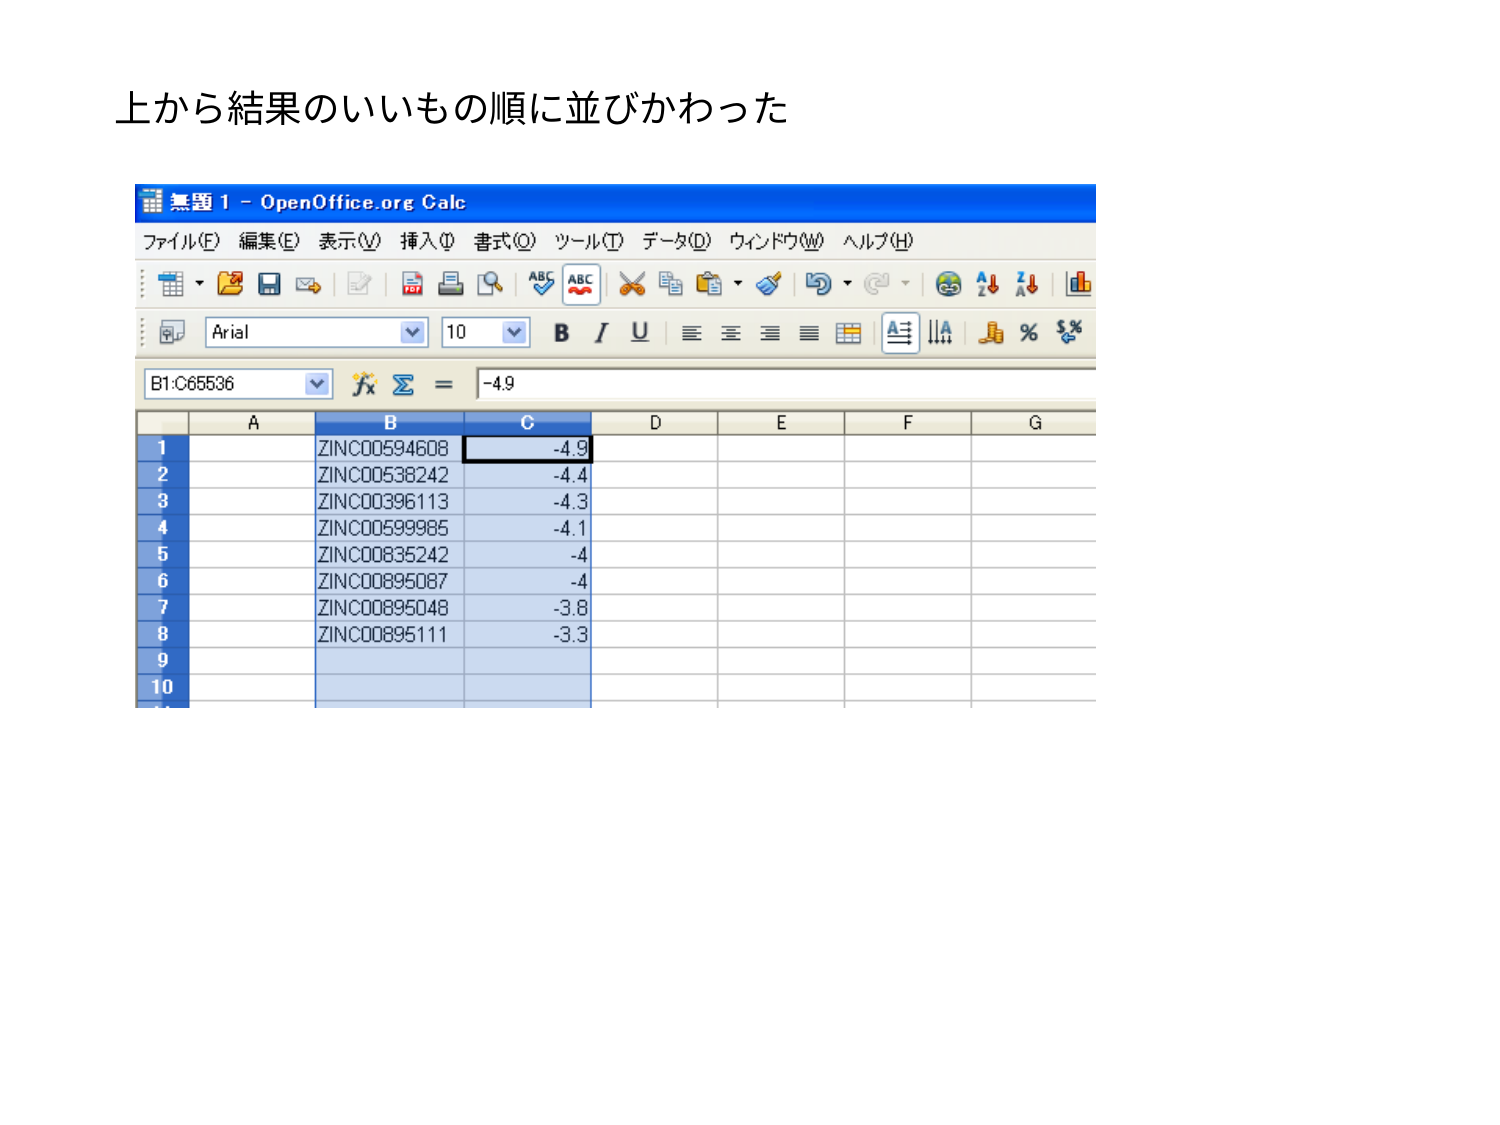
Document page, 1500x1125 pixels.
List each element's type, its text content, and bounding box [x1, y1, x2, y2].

picture [135, 184, 1096, 709]
text_box 上から結果のいいもの順に並びかわった [100, 78, 987, 138]
